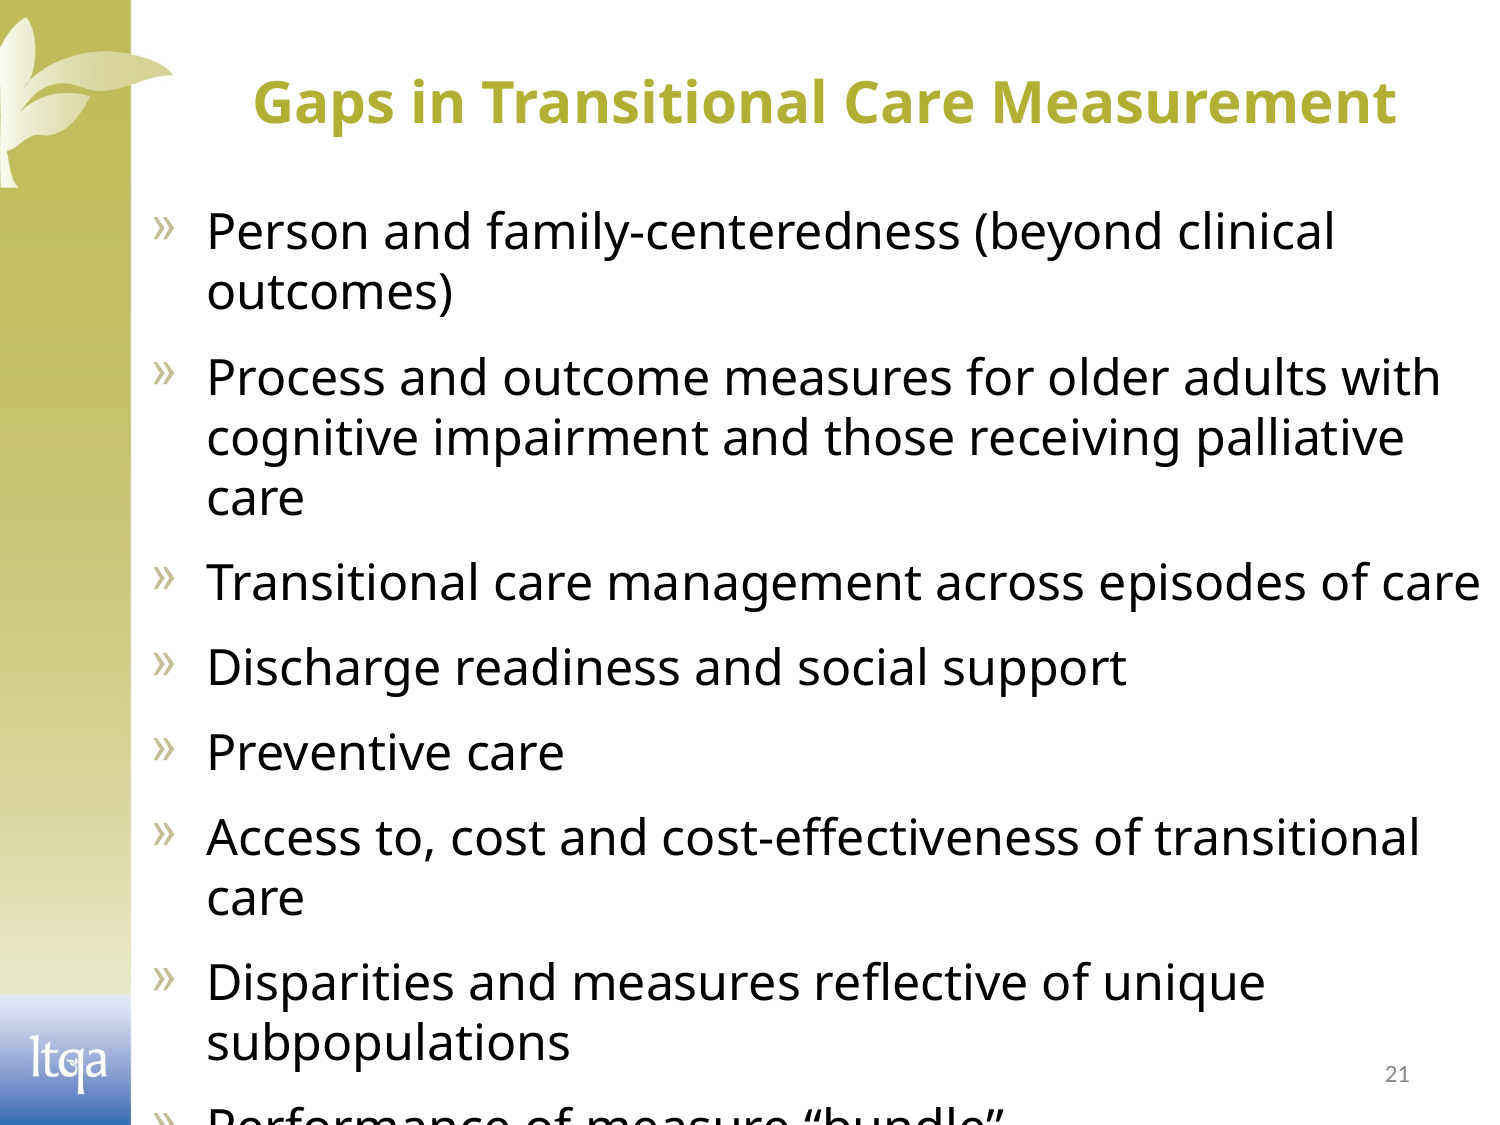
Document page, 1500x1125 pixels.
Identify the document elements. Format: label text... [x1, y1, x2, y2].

text_box 21 [1074, 1042, 1425, 1103]
list Person and family-centeredness (beyond clinical outcomes) Process and outcome measures for older adults with cognitive impairment and those receiving palliative care Transitional care management across episodes of care Discharge readiness and social support Preventive care Access to, cost and cost-effectiveness of transitional care Disparities and measures reflective of unique subpopulations Performance of measure “bundle” [149, 199, 1500, 943]
picture [0, 0, 173, 1125]
title Gaps in Transitional Care Measurement [149, 24, 1500, 176]
